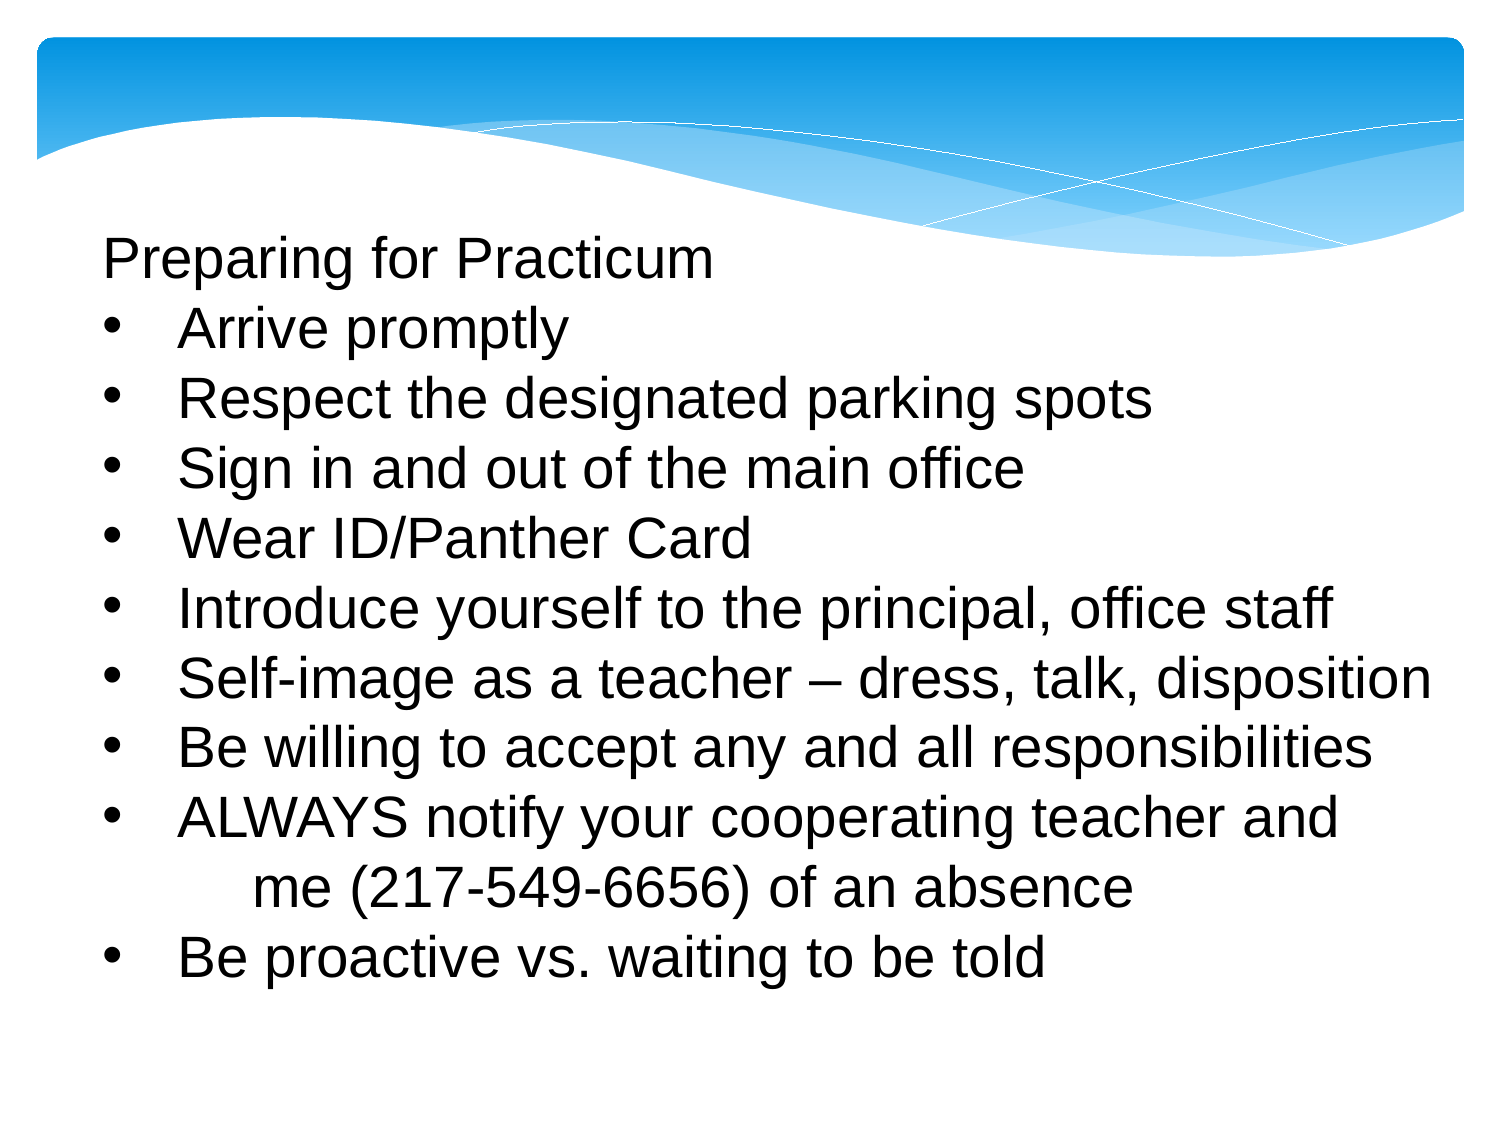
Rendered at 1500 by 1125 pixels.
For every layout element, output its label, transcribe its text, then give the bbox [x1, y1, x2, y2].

text_box Preparing for Practicum Arrive promptly Respect the designated parking spots Sign in and out of the main office Wear ID/Panther Card Introduce yourself to the principal, office staff Self-image as a teacher – dress, talk, disposition Be willing to accept any and all responsibilities ALWAYS notify your cooperating teacher and me (217-549-6656) of an absence Be proactive vs. waiting to be told [87, 212, 1475, 1067]
